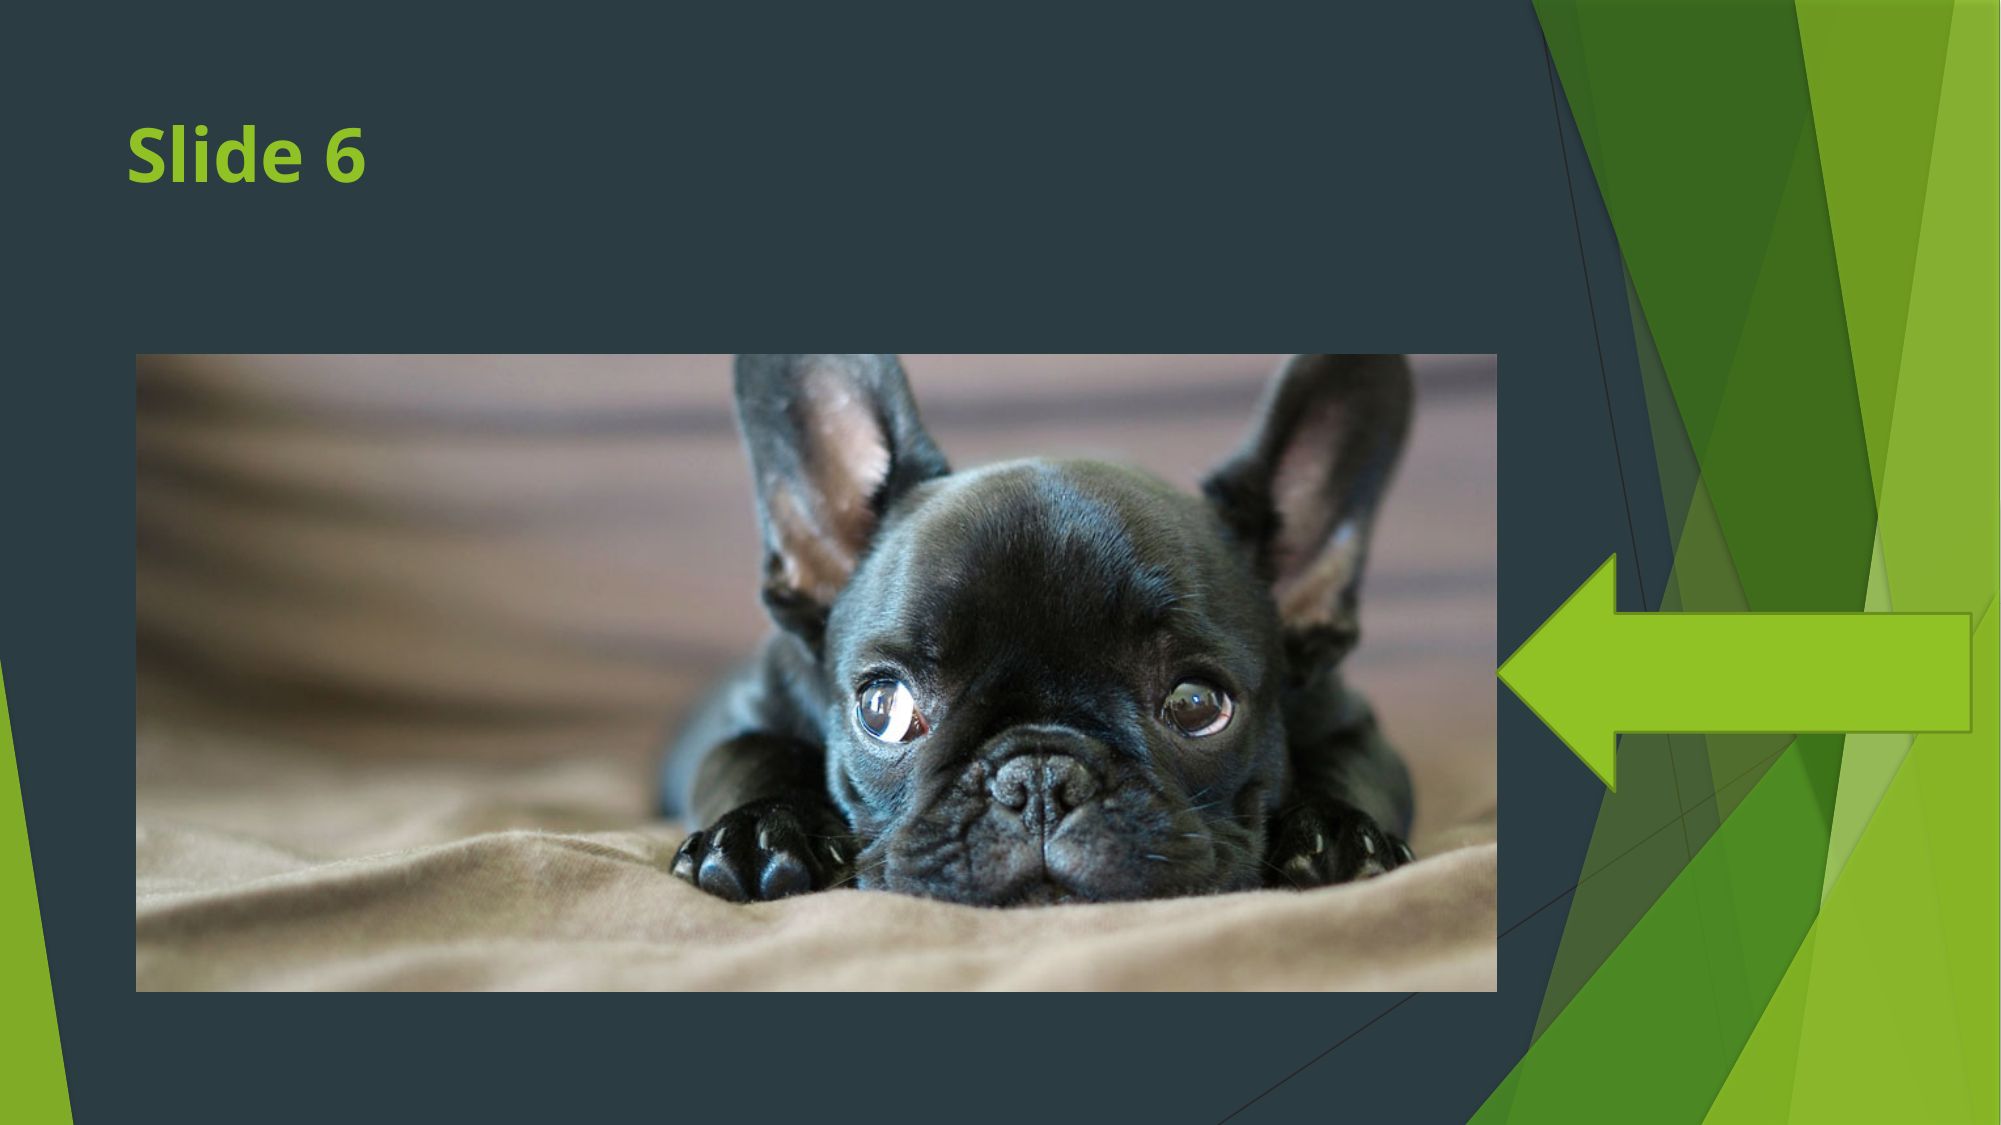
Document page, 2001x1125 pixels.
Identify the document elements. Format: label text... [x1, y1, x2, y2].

title Slide 6 [111, 99, 1522, 317]
text_box [1502, 552, 1973, 793]
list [135, 353, 1497, 992]
